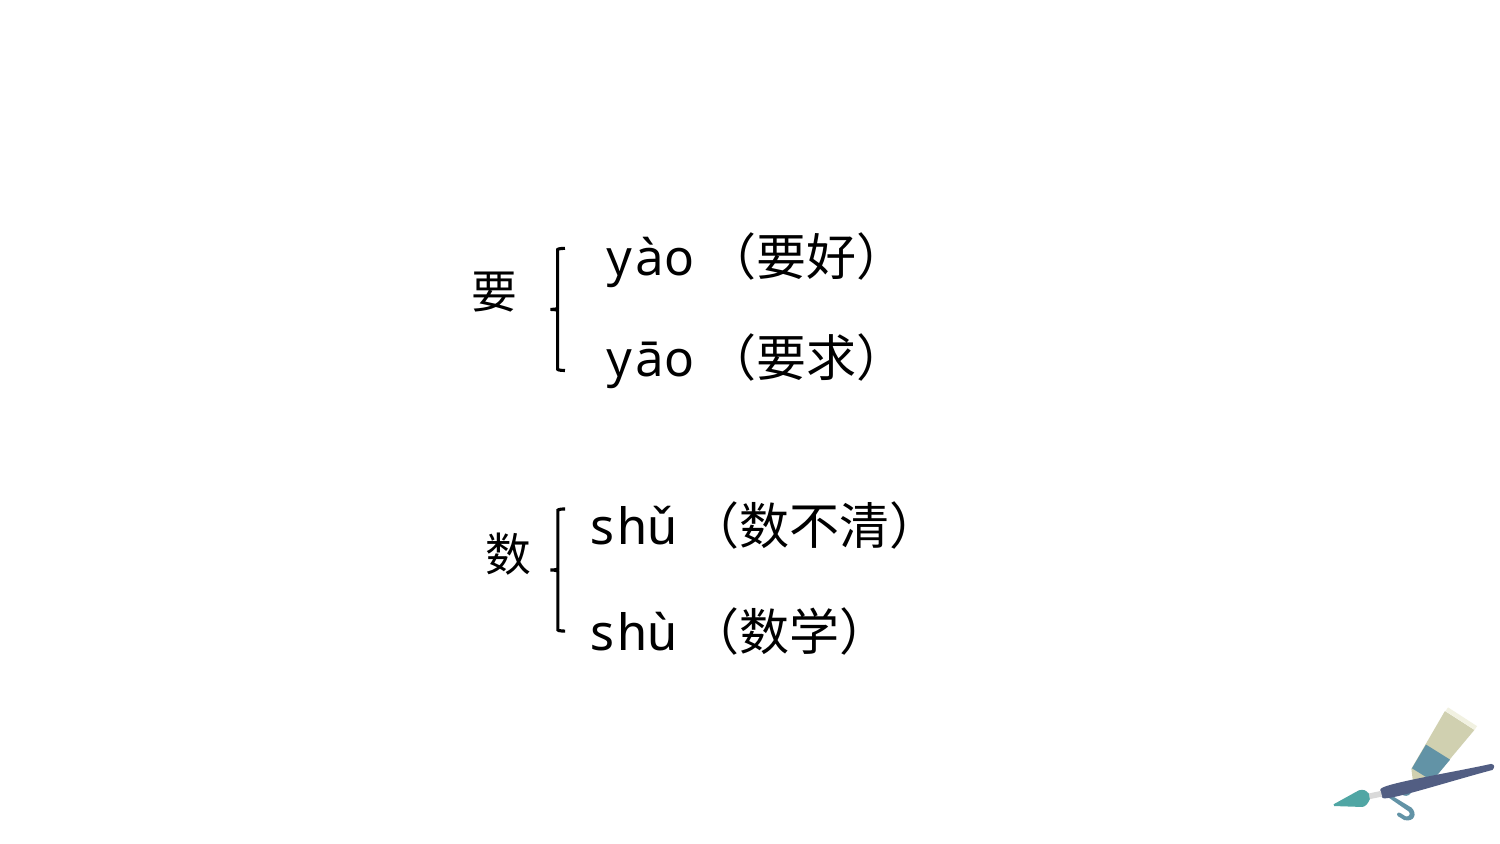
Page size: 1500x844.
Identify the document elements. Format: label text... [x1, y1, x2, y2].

text_box [550, 508, 566, 632]
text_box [1358, 708, 1481, 844]
text_box yāo（要求） [589, 289, 1051, 455]
text_box shù（数学） [573, 563, 1034, 668]
text_box 要 [456, 254, 494, 325]
text_box [550, 247, 566, 372]
text_box yào（要好） [589, 187, 1051, 289]
text_box shǔ（数不清） [573, 456, 1034, 562]
text_box [573, 119, 986, 456]
text_box 数 [470, 518, 516, 588]
